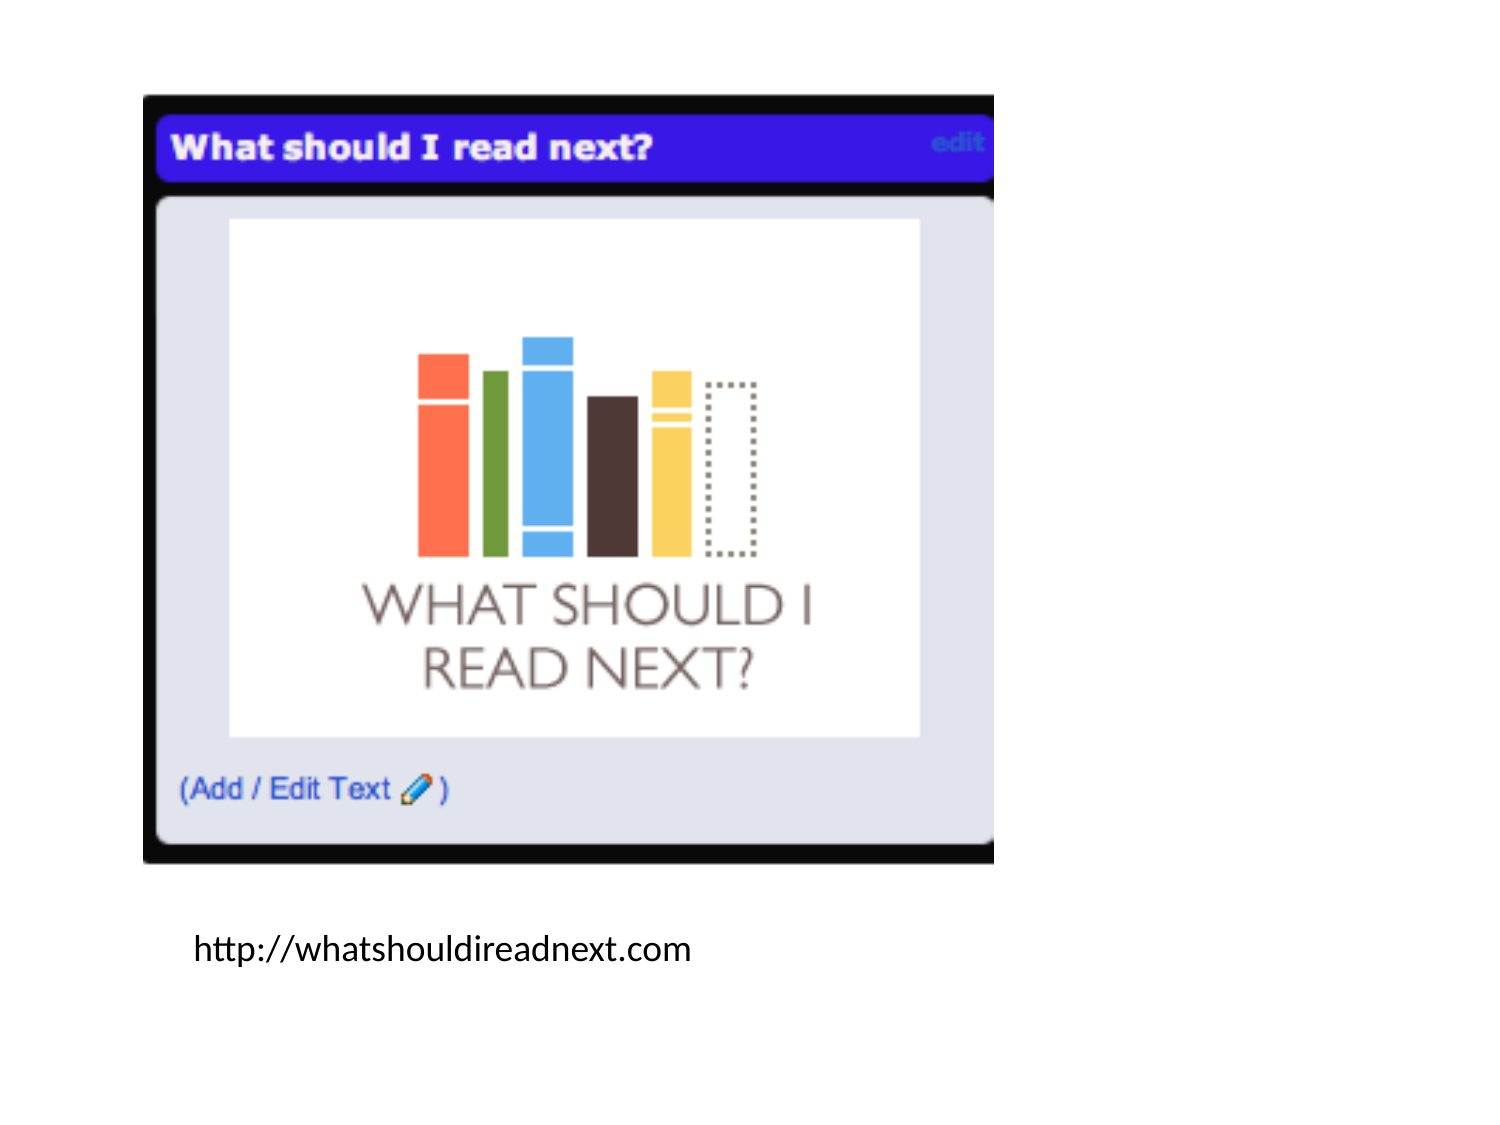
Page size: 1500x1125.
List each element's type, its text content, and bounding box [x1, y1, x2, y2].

text_box http://whatshouldireadnext.com [178, 916, 1152, 977]
picture [143, 92, 995, 880]
